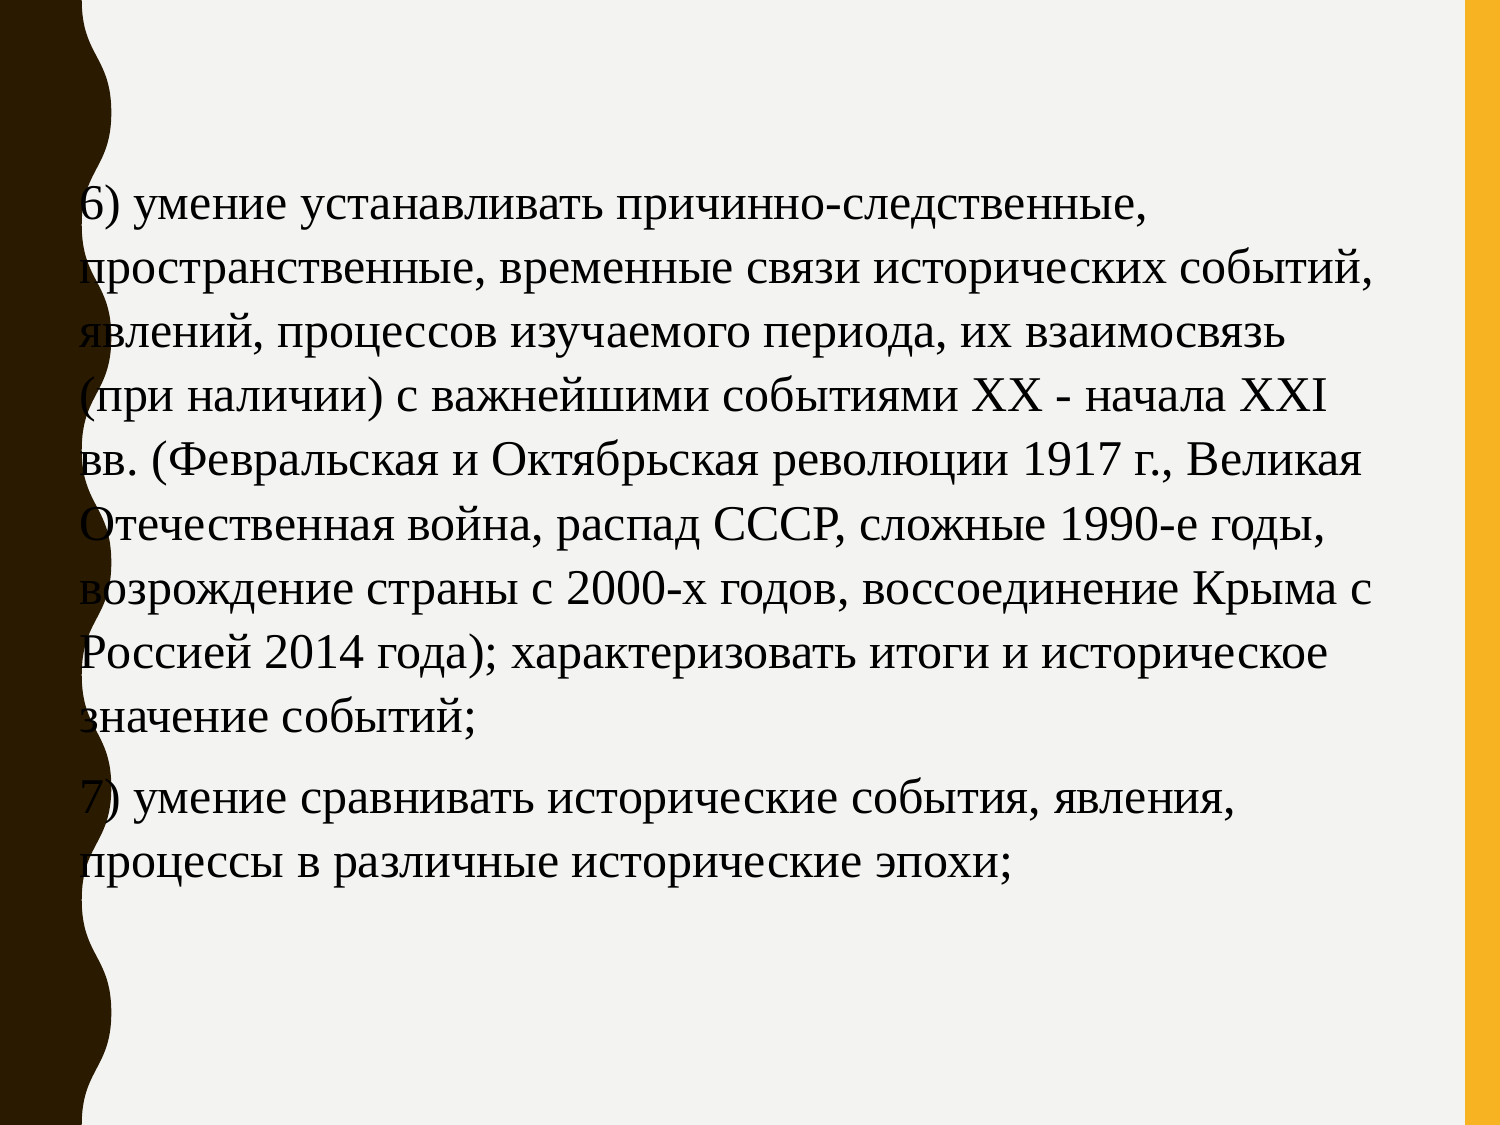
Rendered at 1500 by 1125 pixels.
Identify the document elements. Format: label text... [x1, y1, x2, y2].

text_box 6) умение устанавливать причинно-следственные, пространственные, временные связи исторических событий, явлений, процессов изучаемого периода, их взаимосвязь (при наличии) с важнейшими событиями XX - начала XXI вв. (Февральская и Октябрьская революции 1917 г., Великая Отечественная война, распад СССР, сложные 1990-е годы, возрождение страны с 2000-х годов, воссоединение Крыма с Россией 2014 года); характеризовать итоги и историческое значение событий; 7) умение сравнивать исторические события, явления, процессы в различные исторические эпохи; [64, 157, 1400, 896]
